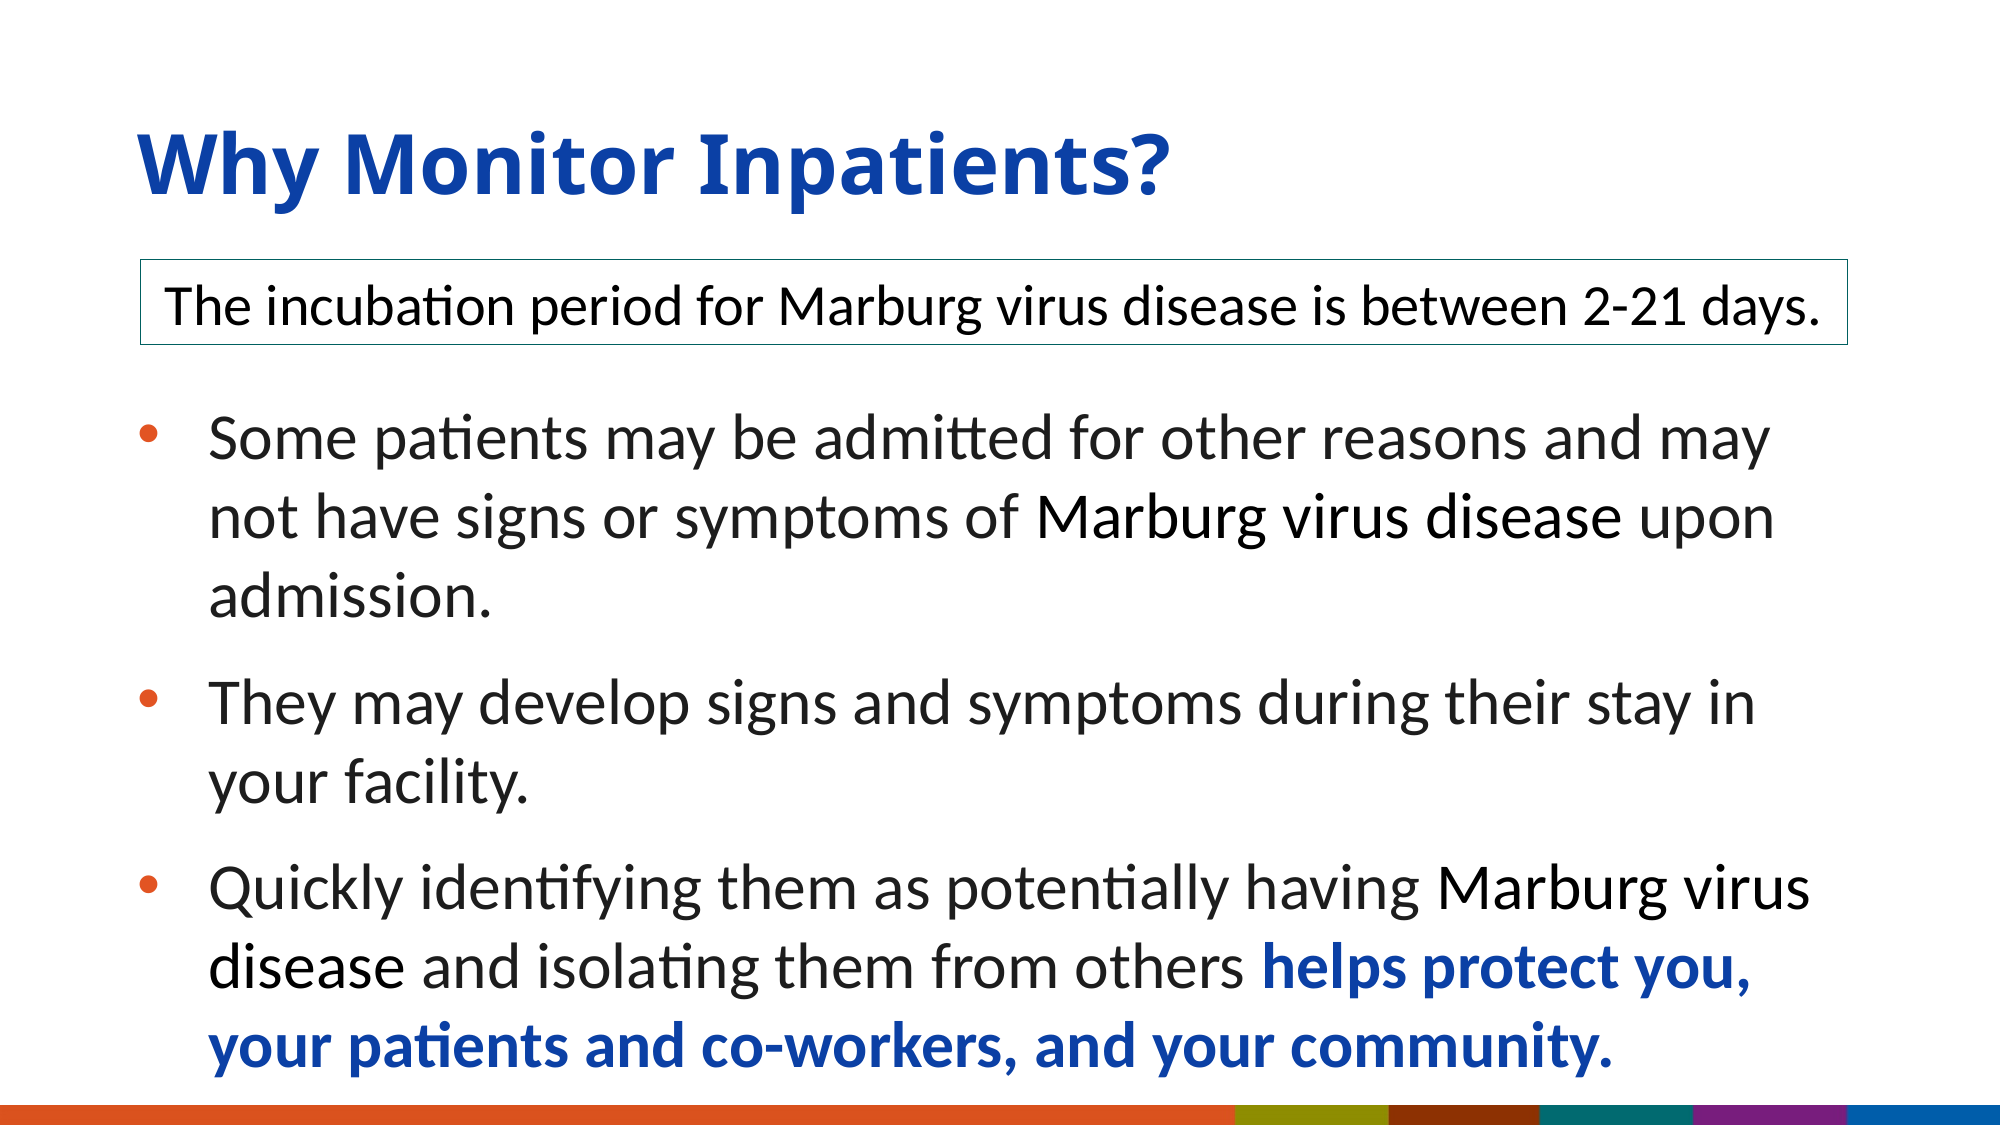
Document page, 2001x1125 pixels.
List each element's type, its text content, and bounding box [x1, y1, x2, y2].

text_box The incubation period for Marburg virus disease is between 2-21 days. [140, 259, 1848, 345]
title Why Monitor Inpatients? [122, 31, 1923, 219]
picture [0, 1105, 2000, 1125]
text_box Some patients may be admitted for other reasons and may not have signs or symptoms of Marburg virus disease upon admission. They may develop signs and symptoms during their stay in your facility. Quickly identifying them as potentially having Marburg virus disease and isolating them from others helps protect you, your patients and co-workers, and your community. [122, 386, 1848, 1100]
